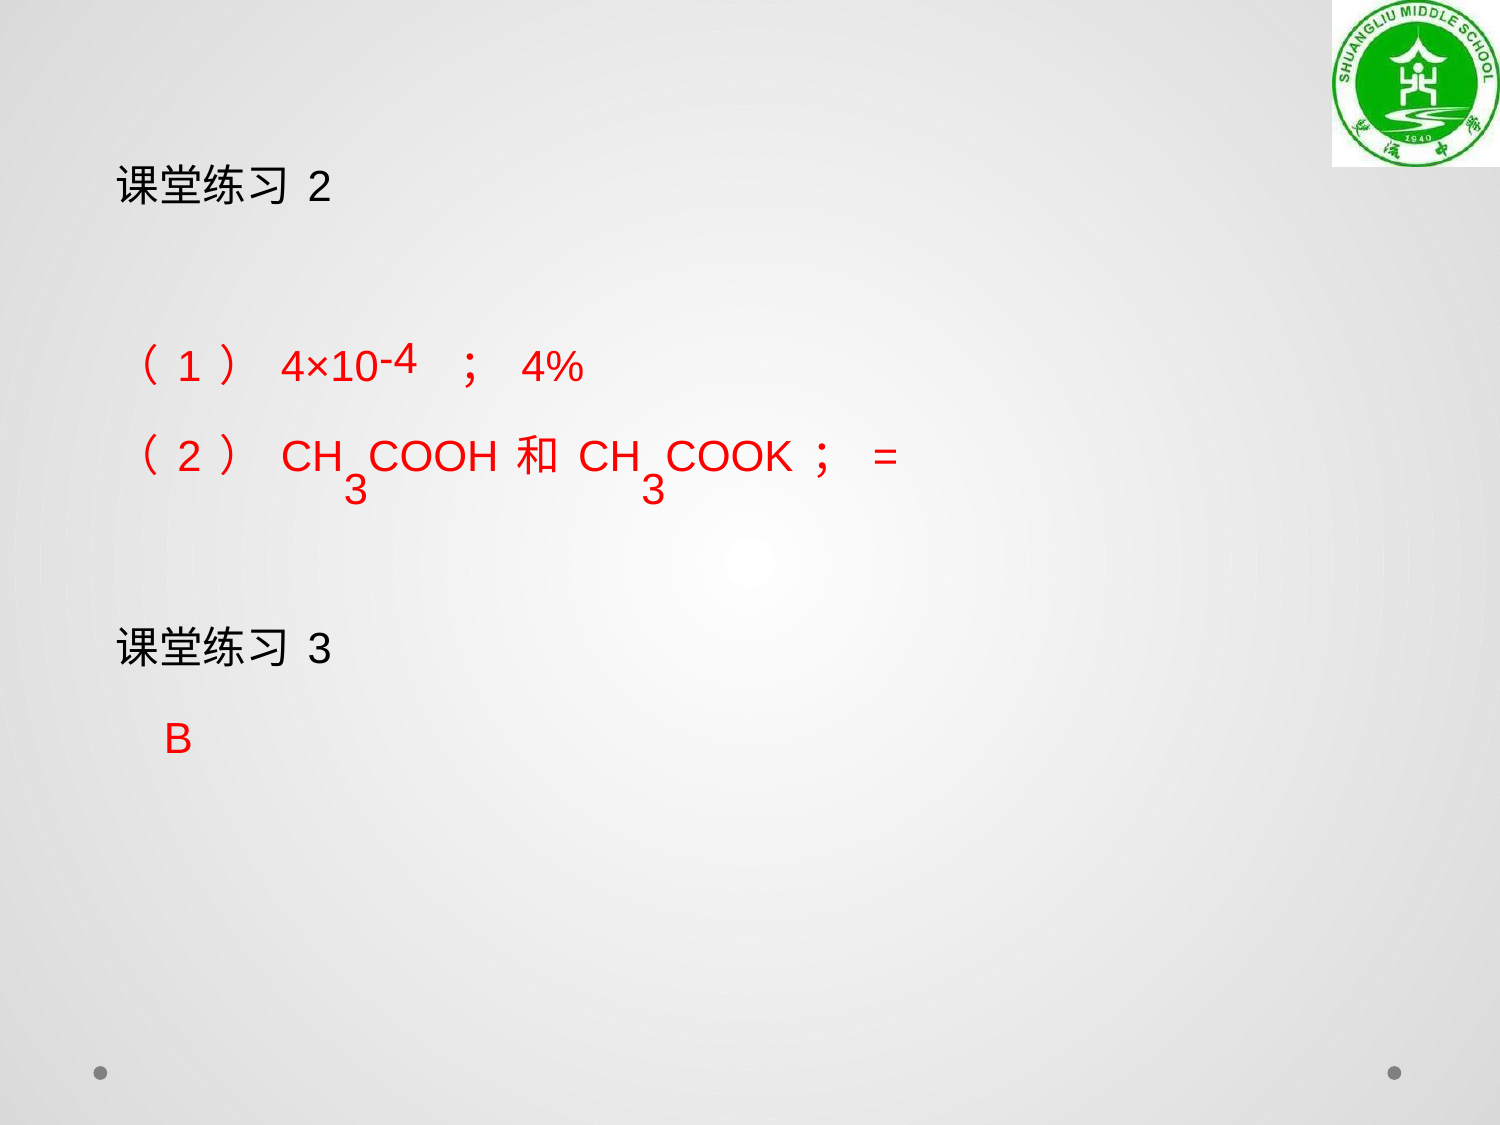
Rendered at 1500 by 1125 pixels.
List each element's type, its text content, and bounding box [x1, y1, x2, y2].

picture [1332, 0, 1500, 168]
text_box 课堂练习2 （1）4×10-4 ；4% （2）CH3COOH和CH3COOK；= 课堂练习3 B [100, 133, 1332, 791]
